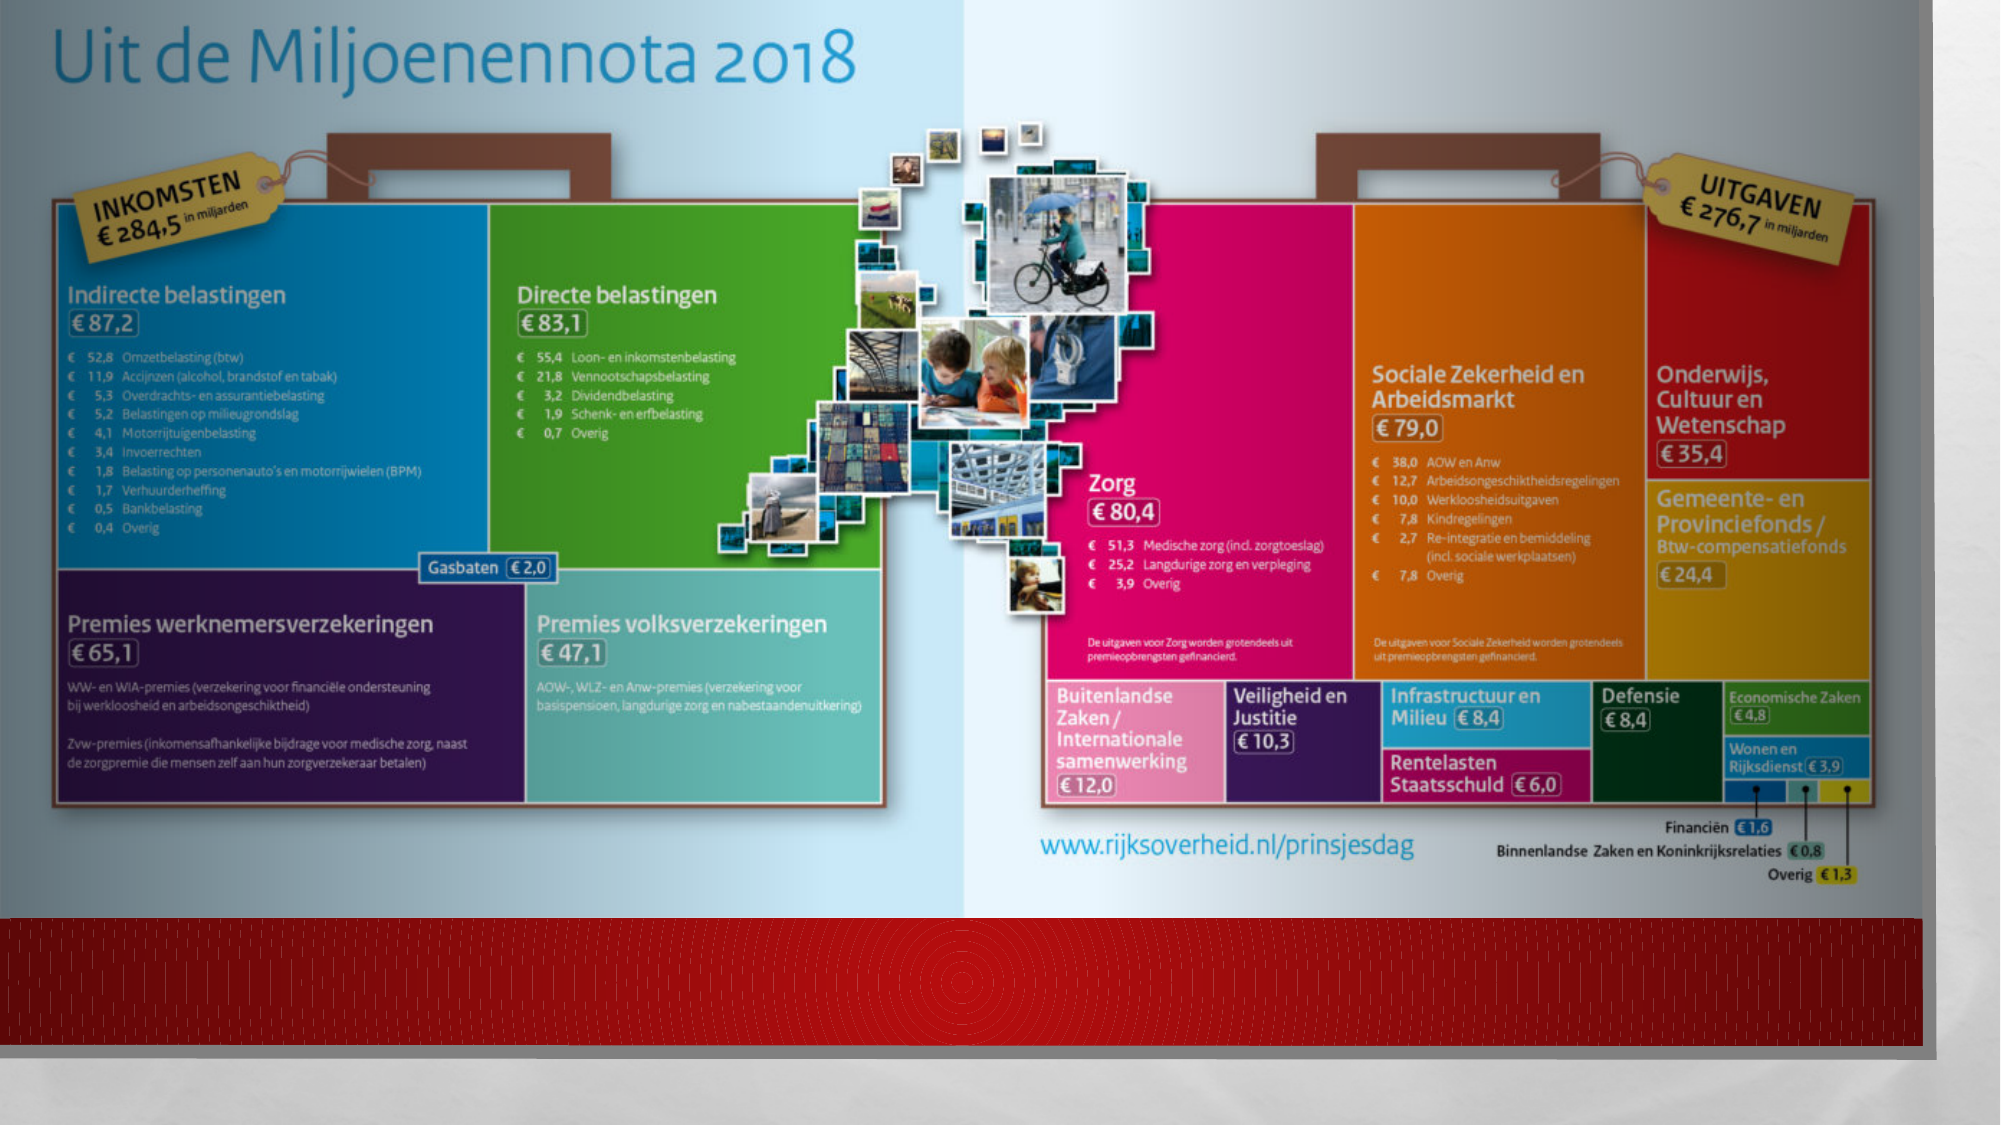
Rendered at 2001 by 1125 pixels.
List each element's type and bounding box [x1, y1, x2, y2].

text_box [0, 0, 2000, 1125]
text_box [0, 919, 240, 1047]
picture [0, 0, 1927, 919]
text_box [0, 0, 1932, 1055]
